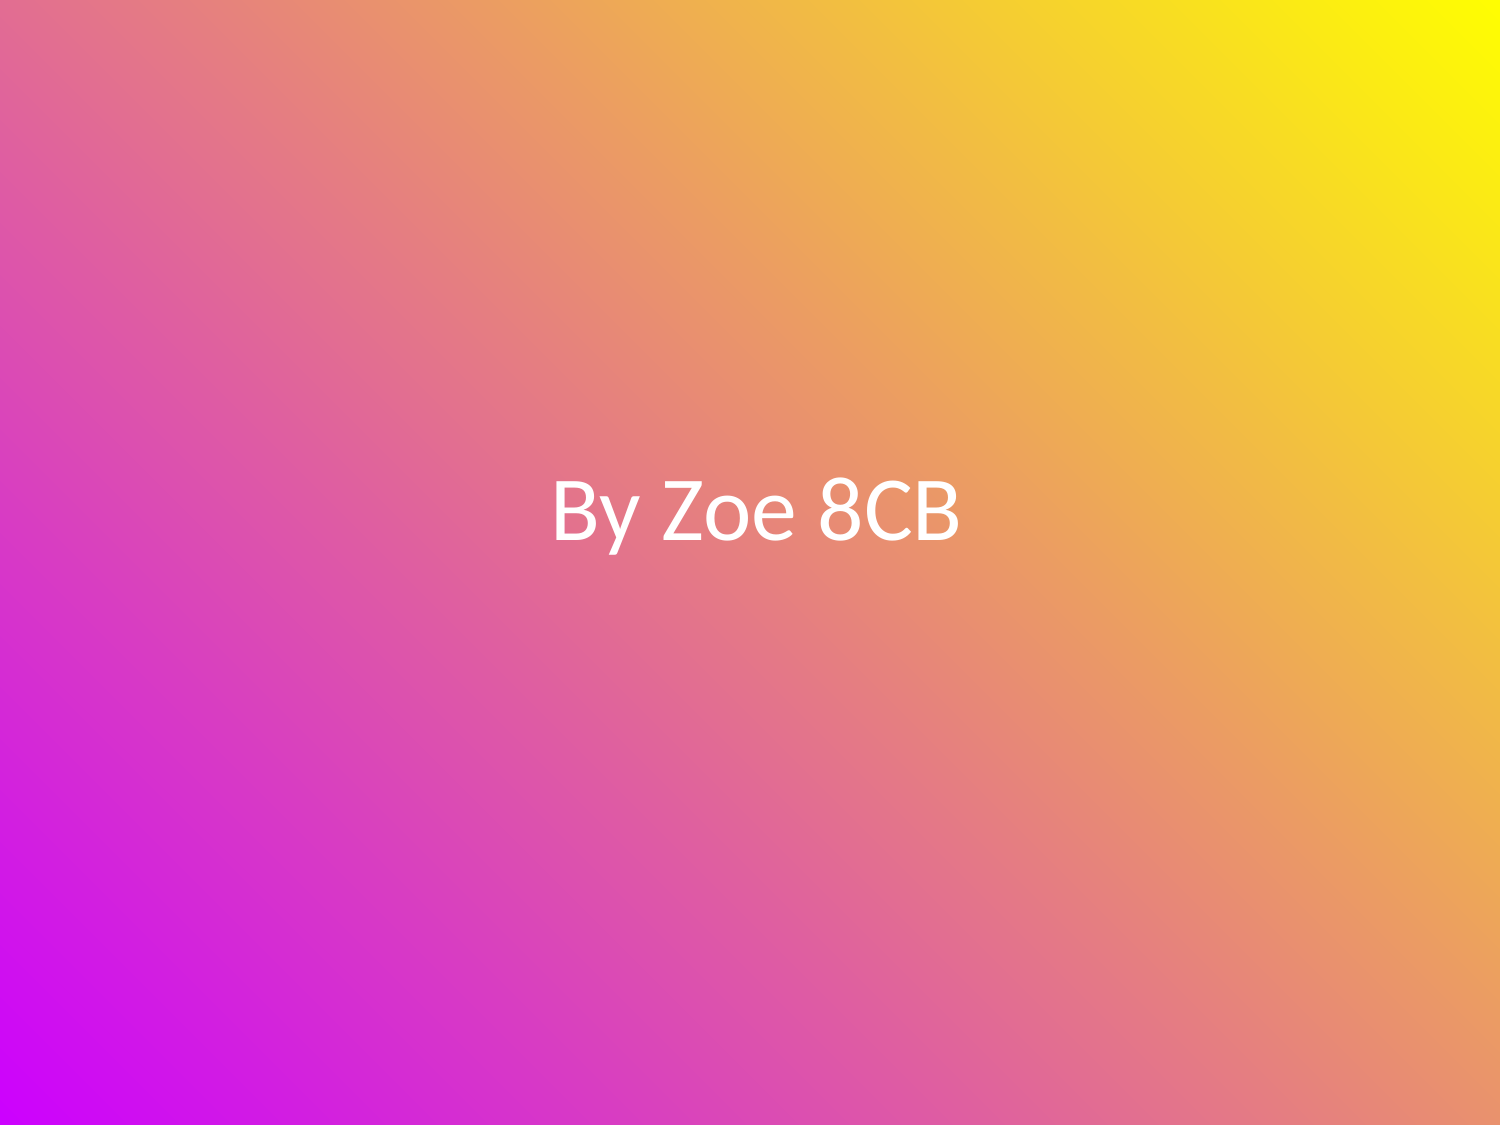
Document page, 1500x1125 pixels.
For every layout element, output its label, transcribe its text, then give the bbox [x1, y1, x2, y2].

title By Zoe 8CB [82, 410, 1432, 598]
